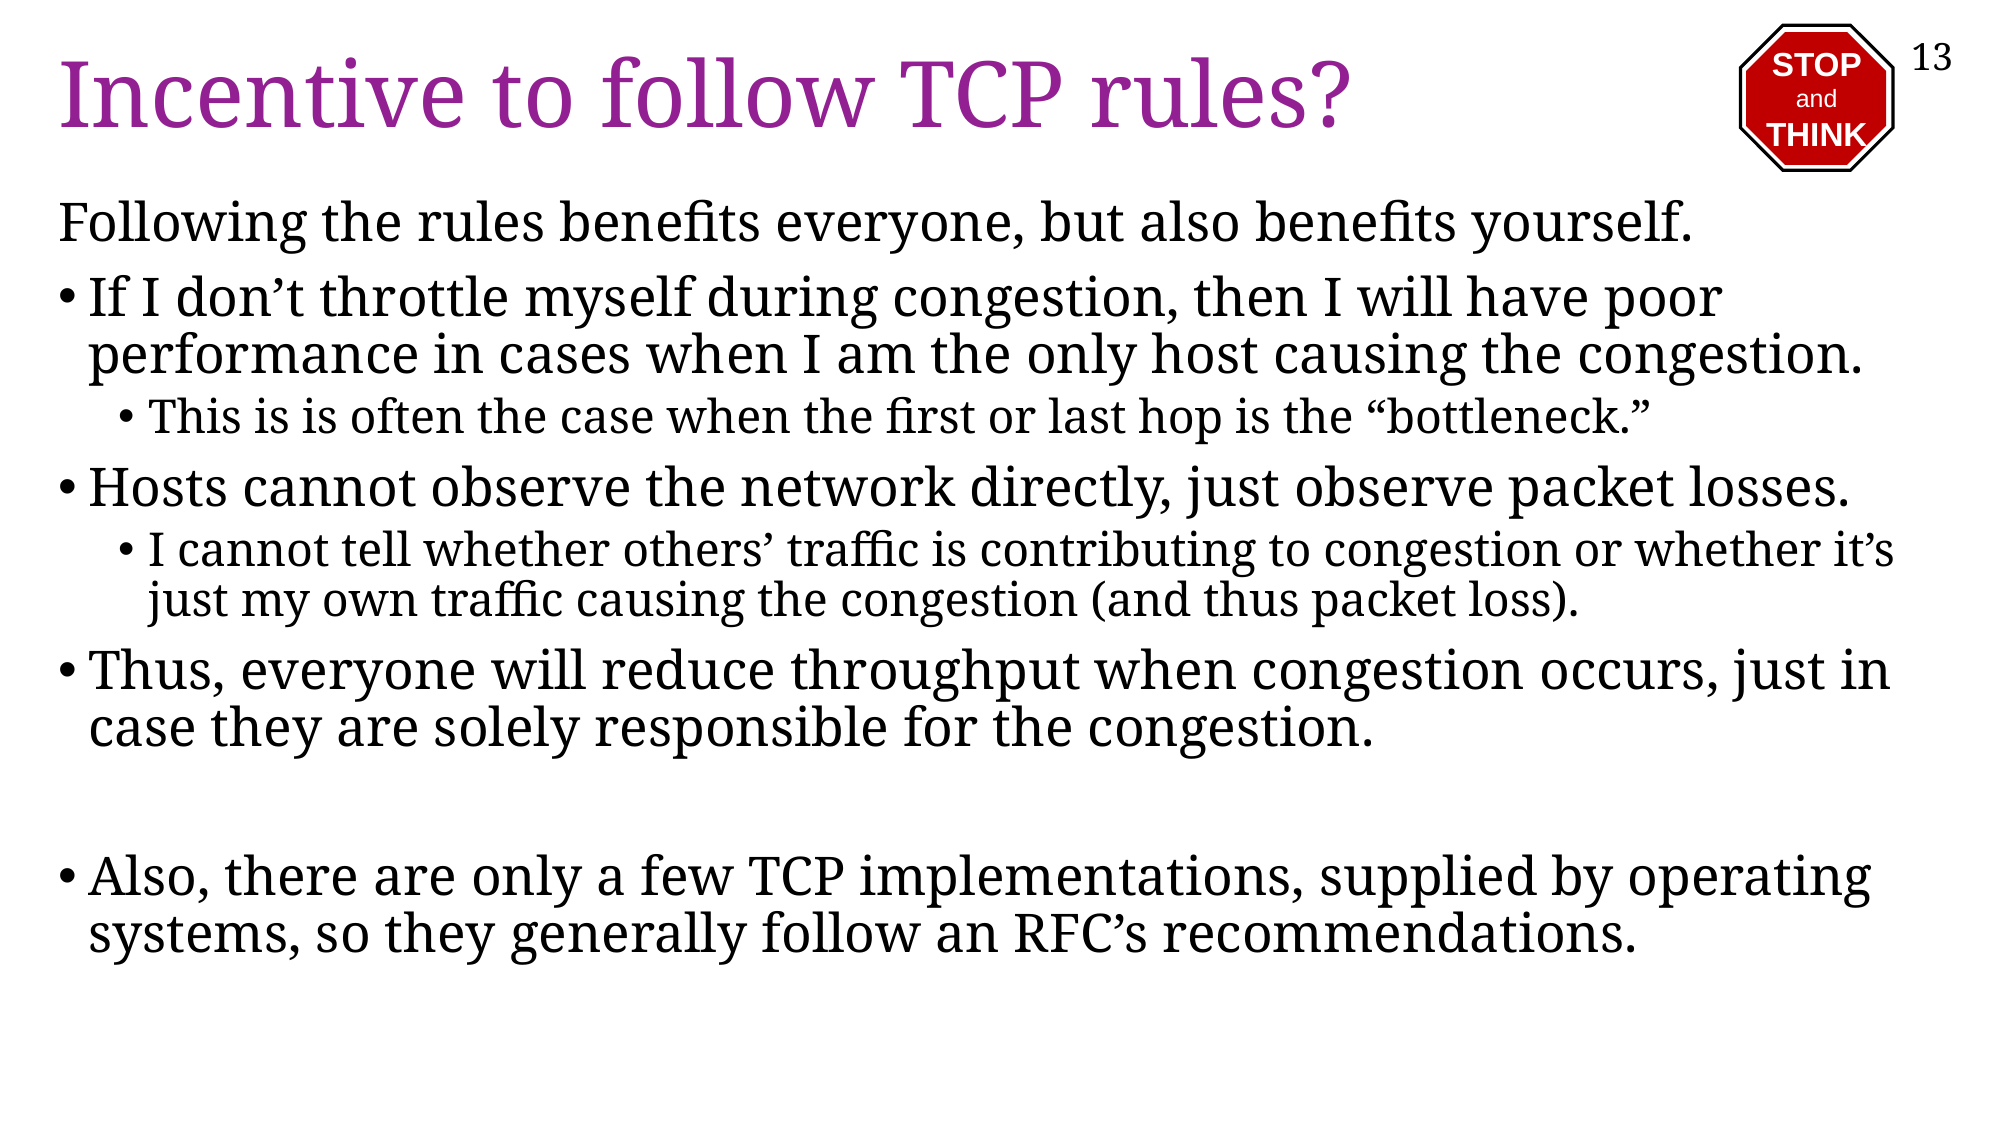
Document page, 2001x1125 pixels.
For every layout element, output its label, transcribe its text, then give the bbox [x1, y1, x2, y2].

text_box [1740, 25, 1893, 171]
list Following the rules benefits everyone, but also benefits yourself. If I don’t throttle myself during congestion, then I will have poor performance in cases when I am the only host causing the congestion. This is is often the case when the first or last hop is the “bottleneck.” Hosts cannot observe the network directly, just observe packet losses. I cannot tell whether others’ traffic is contributing to congestion or whether it’s just my own traffic causing the congestion (and thus packet loss). Thus, everyone will reduce throughput when congestion occurs, just in case they are solely responsible for the congestion. Also, there are only a few TCP implementations, supplied by operating systems, so they generally follow an RFC’s recommendations. [43, 188, 1953, 1106]
title Incentive to follow TCP rules? [1893, 25, 1953, 171]
title Incentive to follow TCP rules? [43, 25, 1740, 171]
